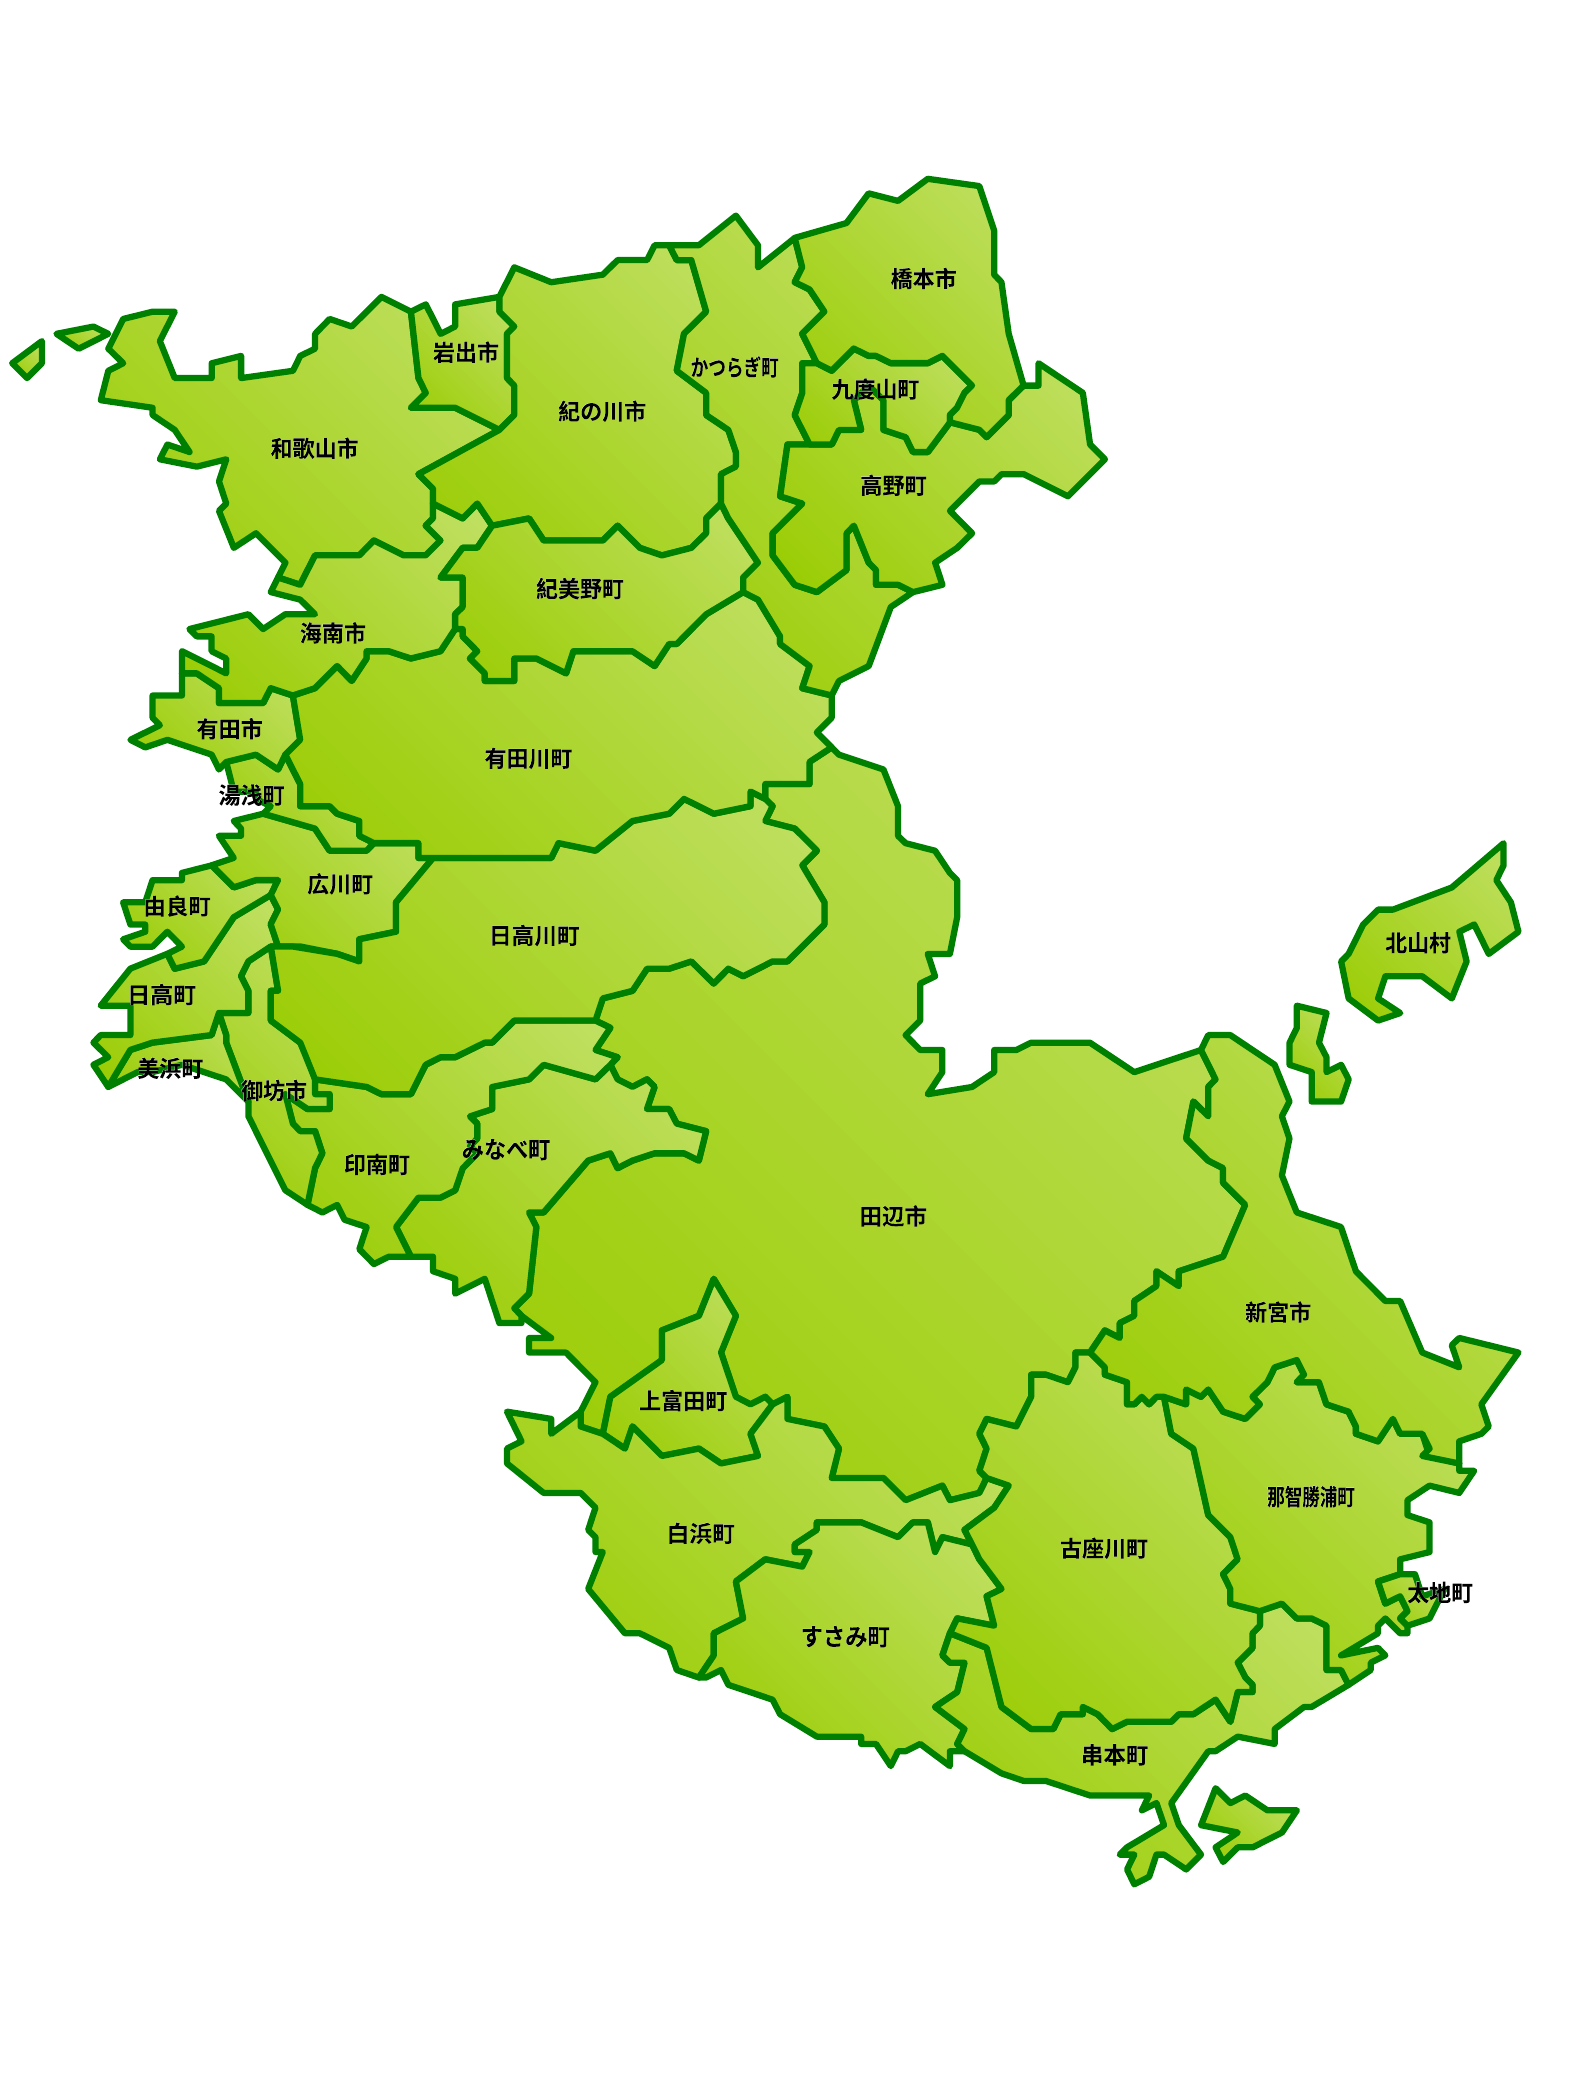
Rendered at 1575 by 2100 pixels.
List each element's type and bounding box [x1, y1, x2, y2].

text_box [218, 783, 285, 807]
text_box [668, 1522, 735, 1545]
text_box [344, 1153, 410, 1176]
text_box [196, 717, 263, 740]
text_box [130, 983, 196, 1006]
text_box [11, 178, 1519, 1885]
text_box [1244, 1300, 1311, 1324]
text_box [802, 1625, 890, 1648]
text_box [691, 355, 779, 378]
text_box [462, 1138, 550, 1161]
text_box [860, 1204, 927, 1227]
text_box [860, 473, 927, 497]
text_box [491, 924, 580, 947]
text_box [307, 872, 373, 895]
text_box [145, 894, 211, 918]
text_box [432, 340, 499, 364]
text_box [558, 399, 646, 423]
text_box [536, 577, 624, 600]
text_box [639, 1389, 728, 1412]
text_box [484, 747, 573, 770]
text_box [299, 621, 366, 644]
text_box [1407, 1581, 1473, 1604]
text_box [831, 377, 919, 401]
text_box [890, 267, 957, 290]
text_box [270, 436, 359, 460]
text_box [1385, 931, 1451, 954]
text_box [1082, 1743, 1149, 1767]
text_box [240, 1079, 307, 1102]
text_box [137, 1056, 204, 1080]
text_box [1267, 1485, 1355, 1508]
text_box [1060, 1536, 1148, 1560]
